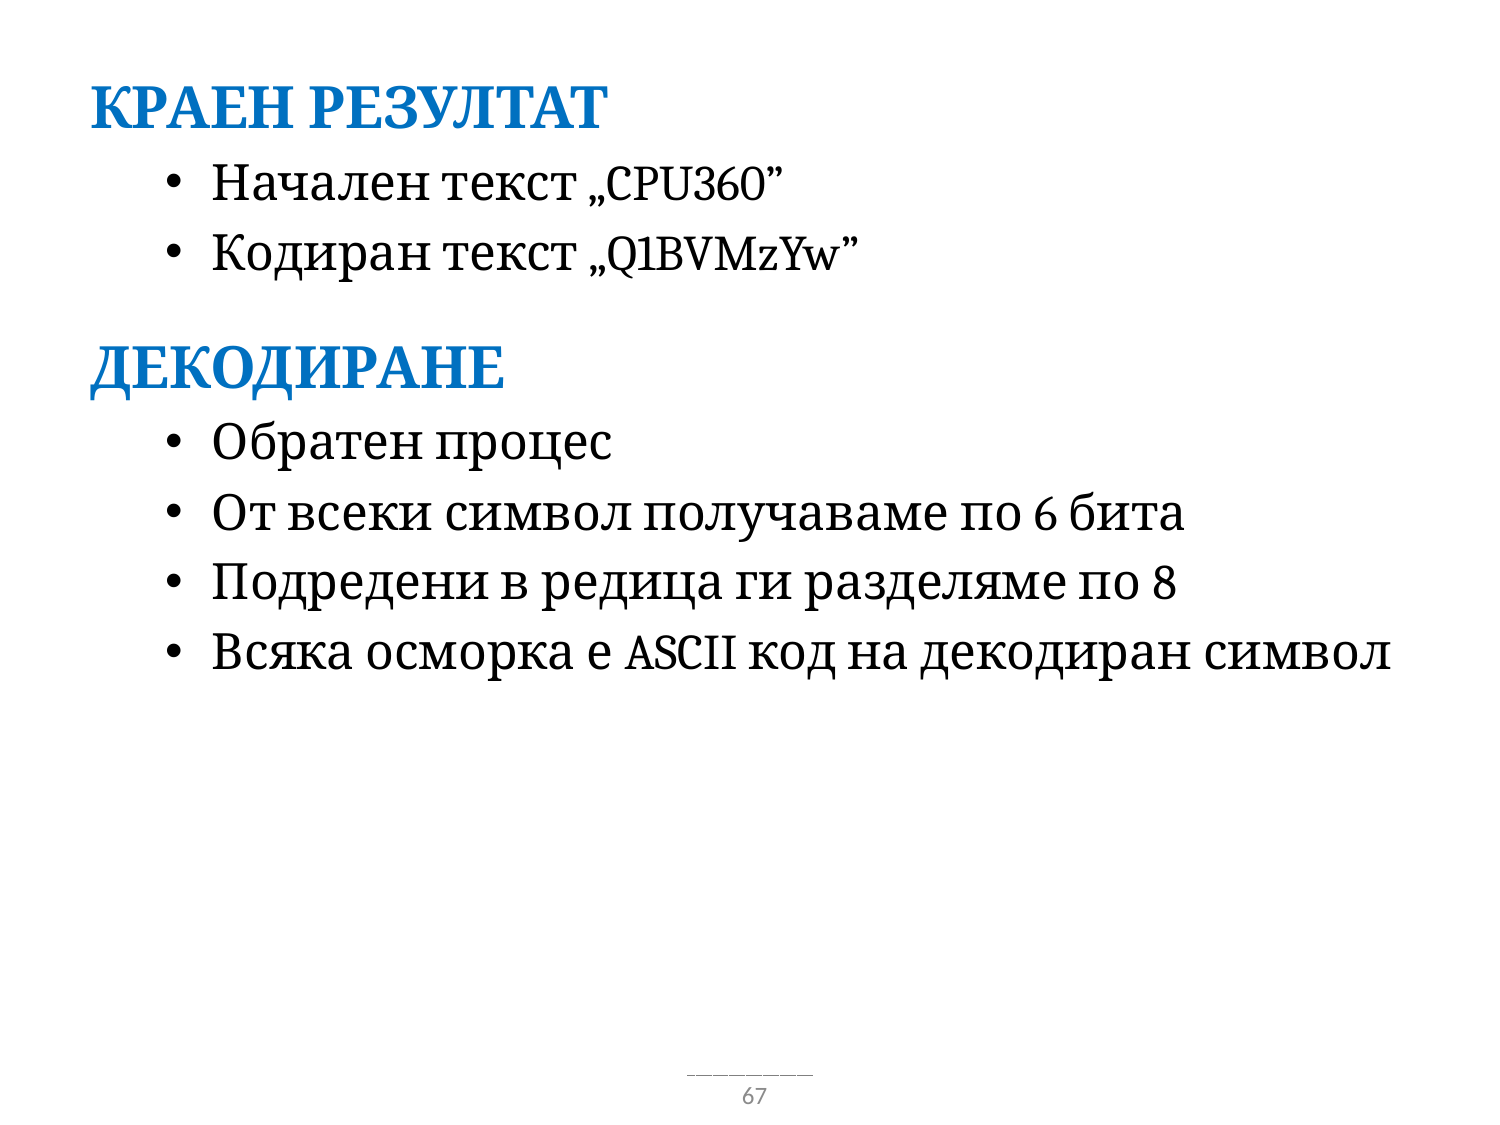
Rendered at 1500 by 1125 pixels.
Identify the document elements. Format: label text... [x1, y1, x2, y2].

list Краен резултат Начален текст „CPU360” Кодиран текст „Q1BVMzYw” Декодиране Обратен процес От всеки символ получаваме по 6 бита Подредени в редица ги разделяме по 8 Всяка осморка е ASCII код на декодиран символ [75, 62, 1450, 1063]
slide_number 67 [579, 1065, 930, 1125]
